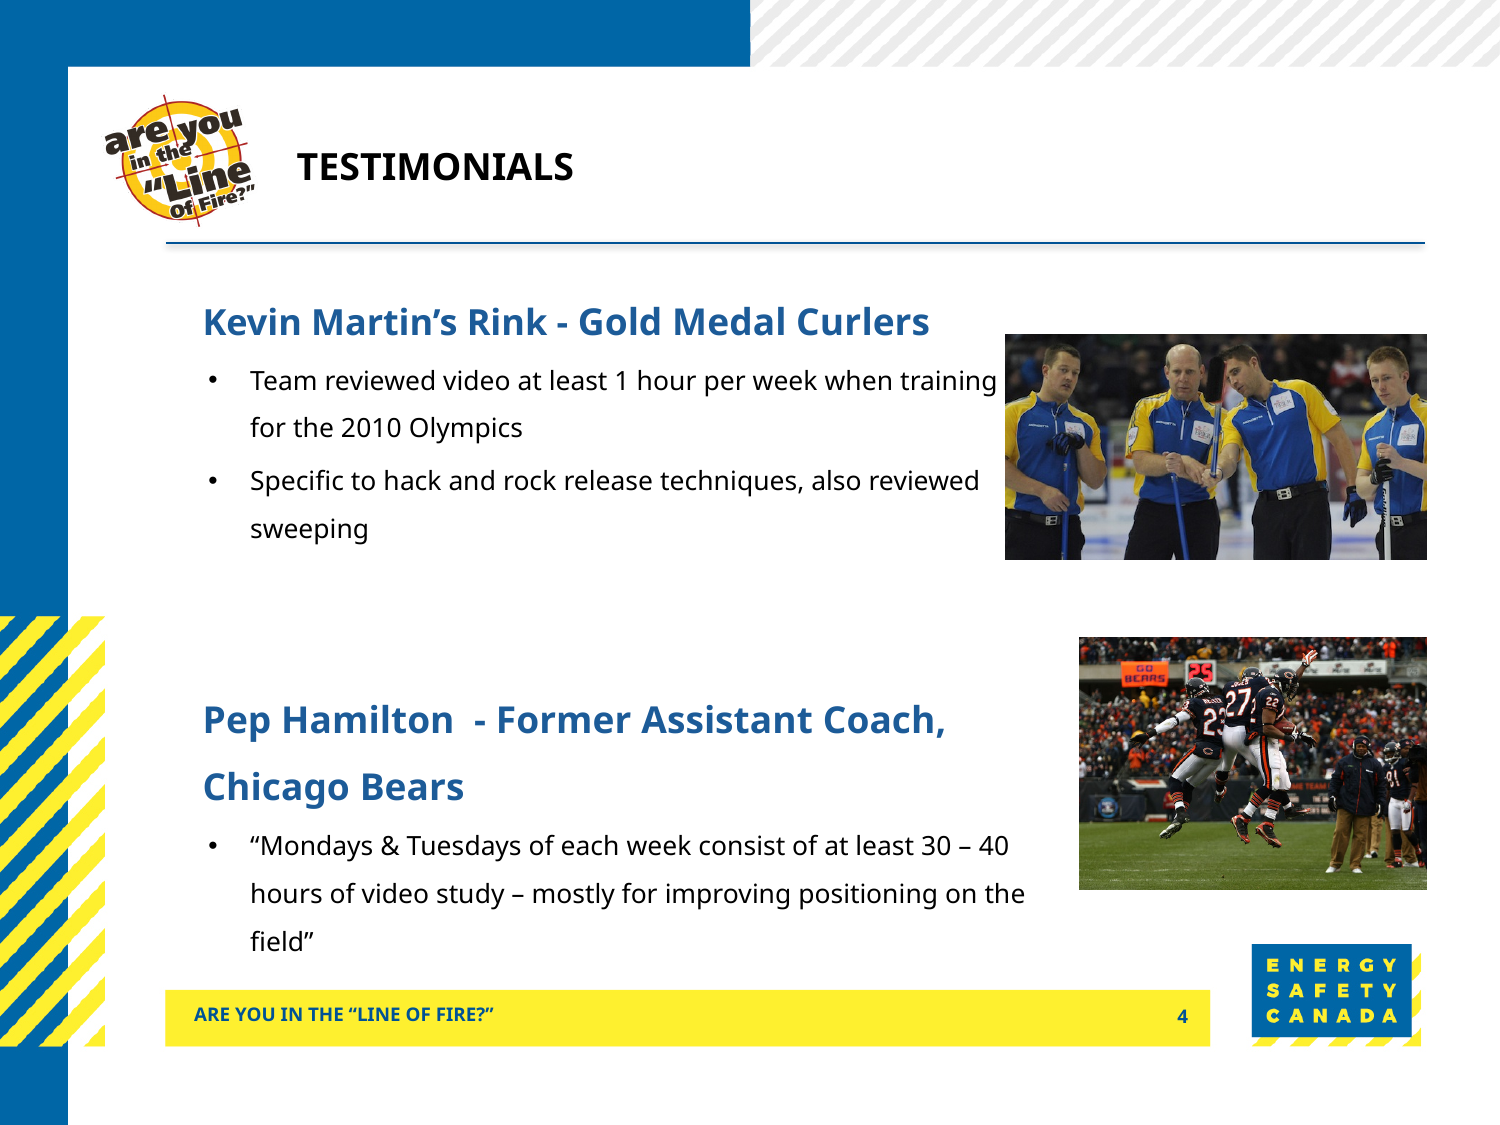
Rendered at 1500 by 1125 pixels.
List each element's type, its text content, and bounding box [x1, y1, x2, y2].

picture [0, 0, 1500, 1125]
footer ARE YOU IN THE “LINE OF FIRE?” [179, 987, 1010, 1044]
slide_number 4 [1051, 987, 1204, 1048]
list Kevin Martin’s Rink - Gold Medal Curlers Team reviewed video at least 1 hour per week when training for the 2010 Olympics Specific to hack and rock release techniques, also reviewed sweeping Pep Hamilton - Former Assistant Coach, Chicago Bears “Mondays & Tuesdays of each week consist of at least 30 – 40 hours of video study – mostly for improving positioning on the field” [167, 267, 1051, 969]
title testimonials [296, 135, 1427, 257]
